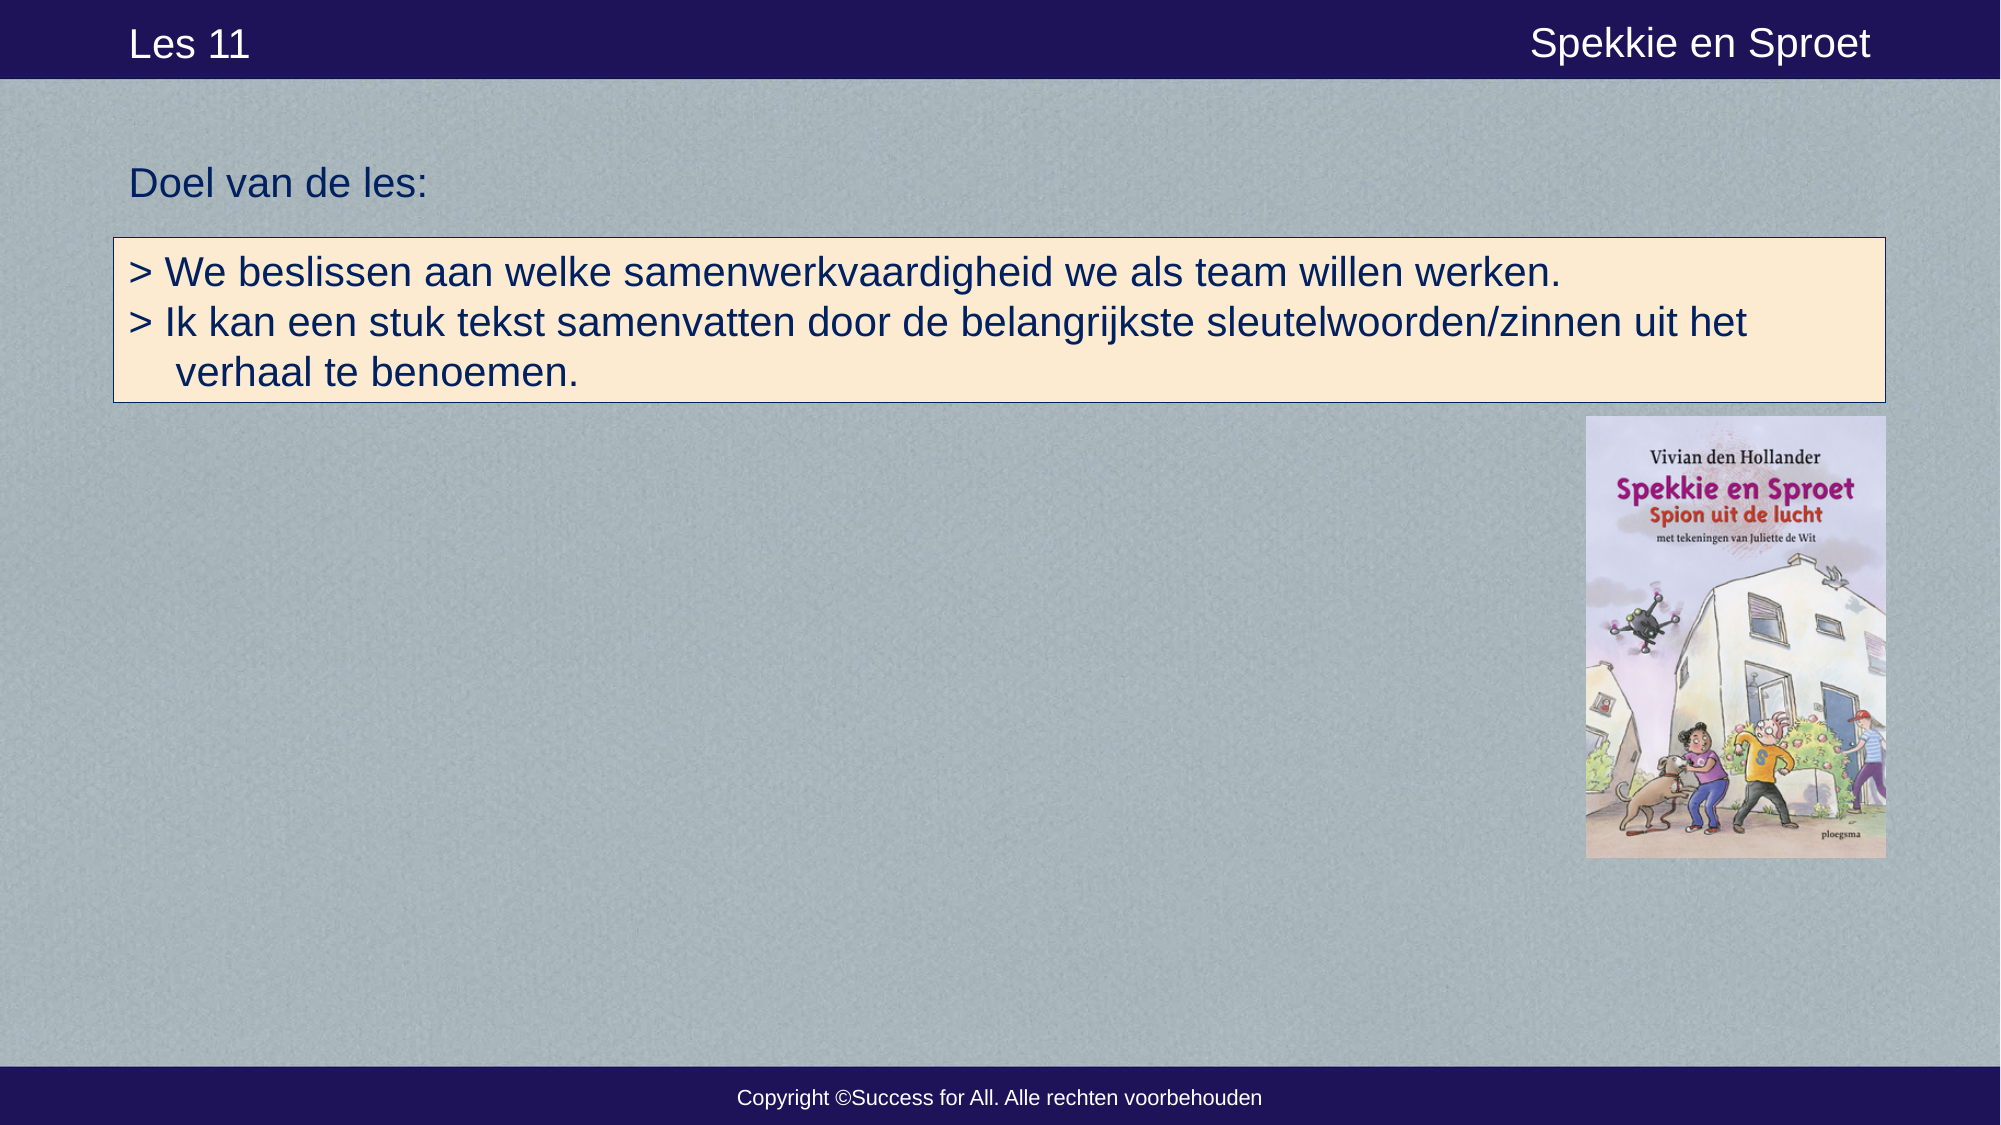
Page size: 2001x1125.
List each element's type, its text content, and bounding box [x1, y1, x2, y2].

text_box > We beslissen aan welke samenwerkvaardigheid we als team willen werken. > Ik kan een stuk tekst samenvatten door de belangrijkste sleutelwoorden/zinnen uit het verhaal te benoemen. [113, 237, 1886, 403]
text_box Spekkie en Sproet [999, 8, 1886, 73]
text_box Doel van de les: [113, 148, 1635, 214]
text_box Les 11 [114, 9, 354, 75]
picture [0, 0, 2001, 1125]
text_box Copyright ©Success for All. Alle rechten voorbehouden [0, 1076, 2000, 1125]
